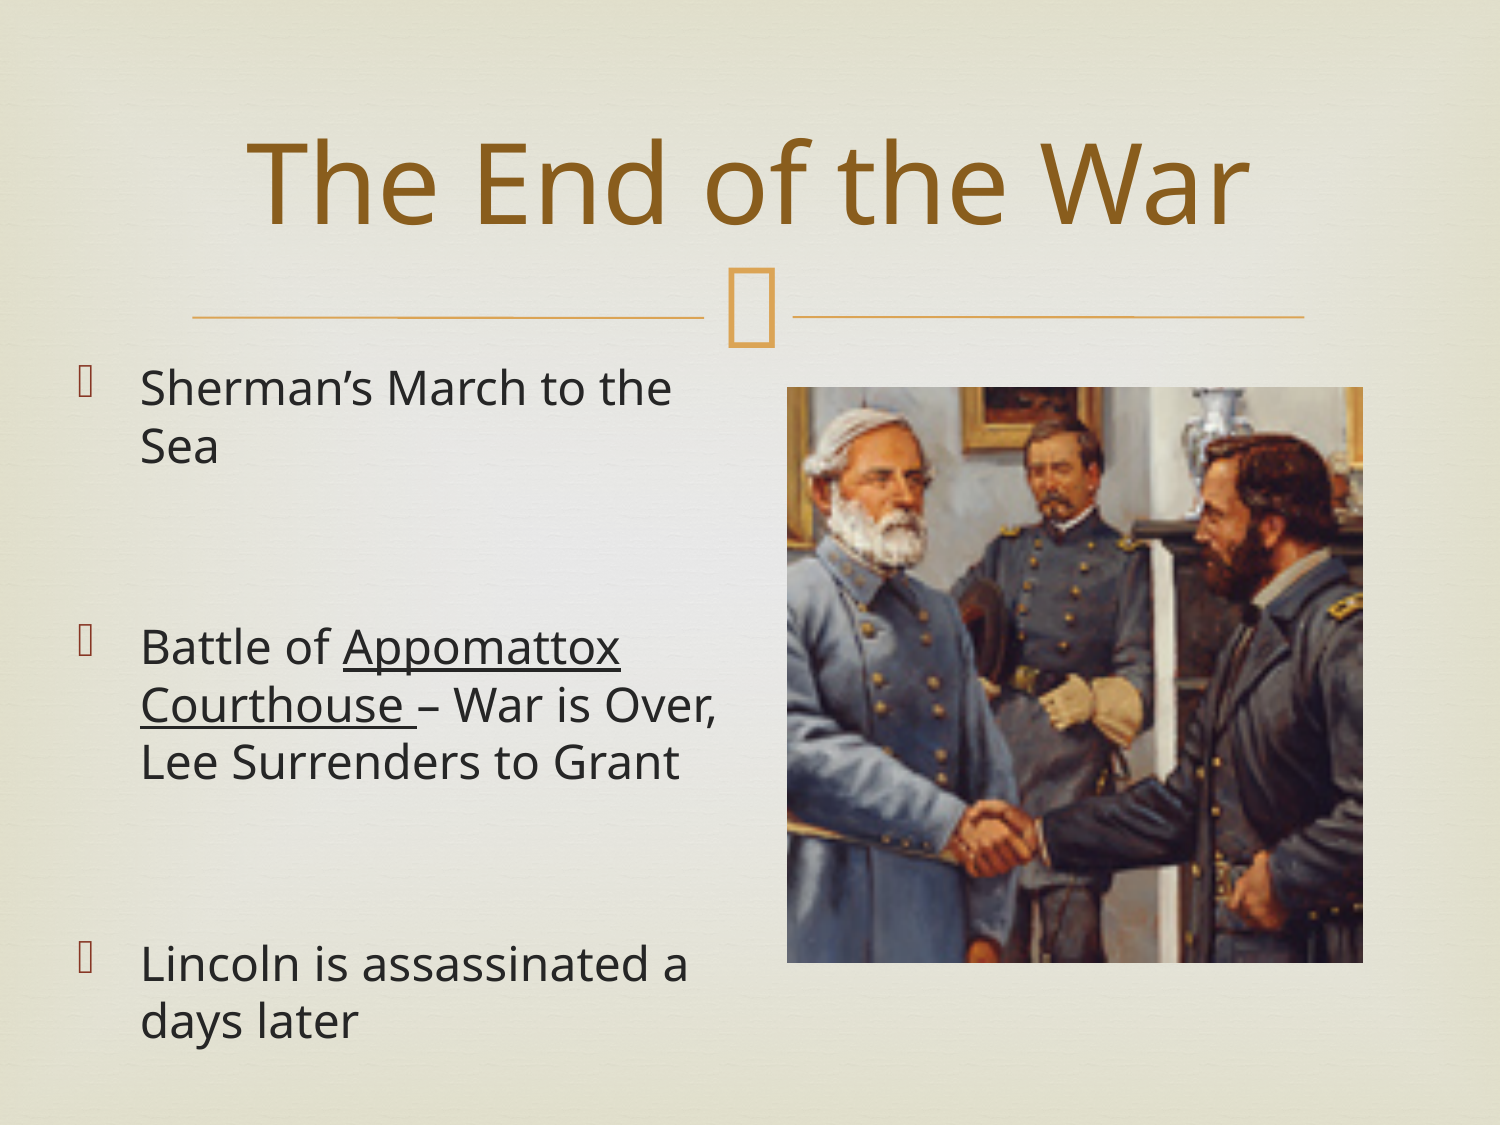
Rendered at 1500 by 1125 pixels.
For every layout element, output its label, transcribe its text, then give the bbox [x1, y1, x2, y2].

picture [786, 386, 1363, 964]
title The End of the War [112, 93, 1386, 267]
list Sherman’s March to the Sea Battle of Appomattox Courthouse – War is Over, Lee Surrenders to Grant Lincoln is assassinated a days later [62, 350, 737, 1063]
